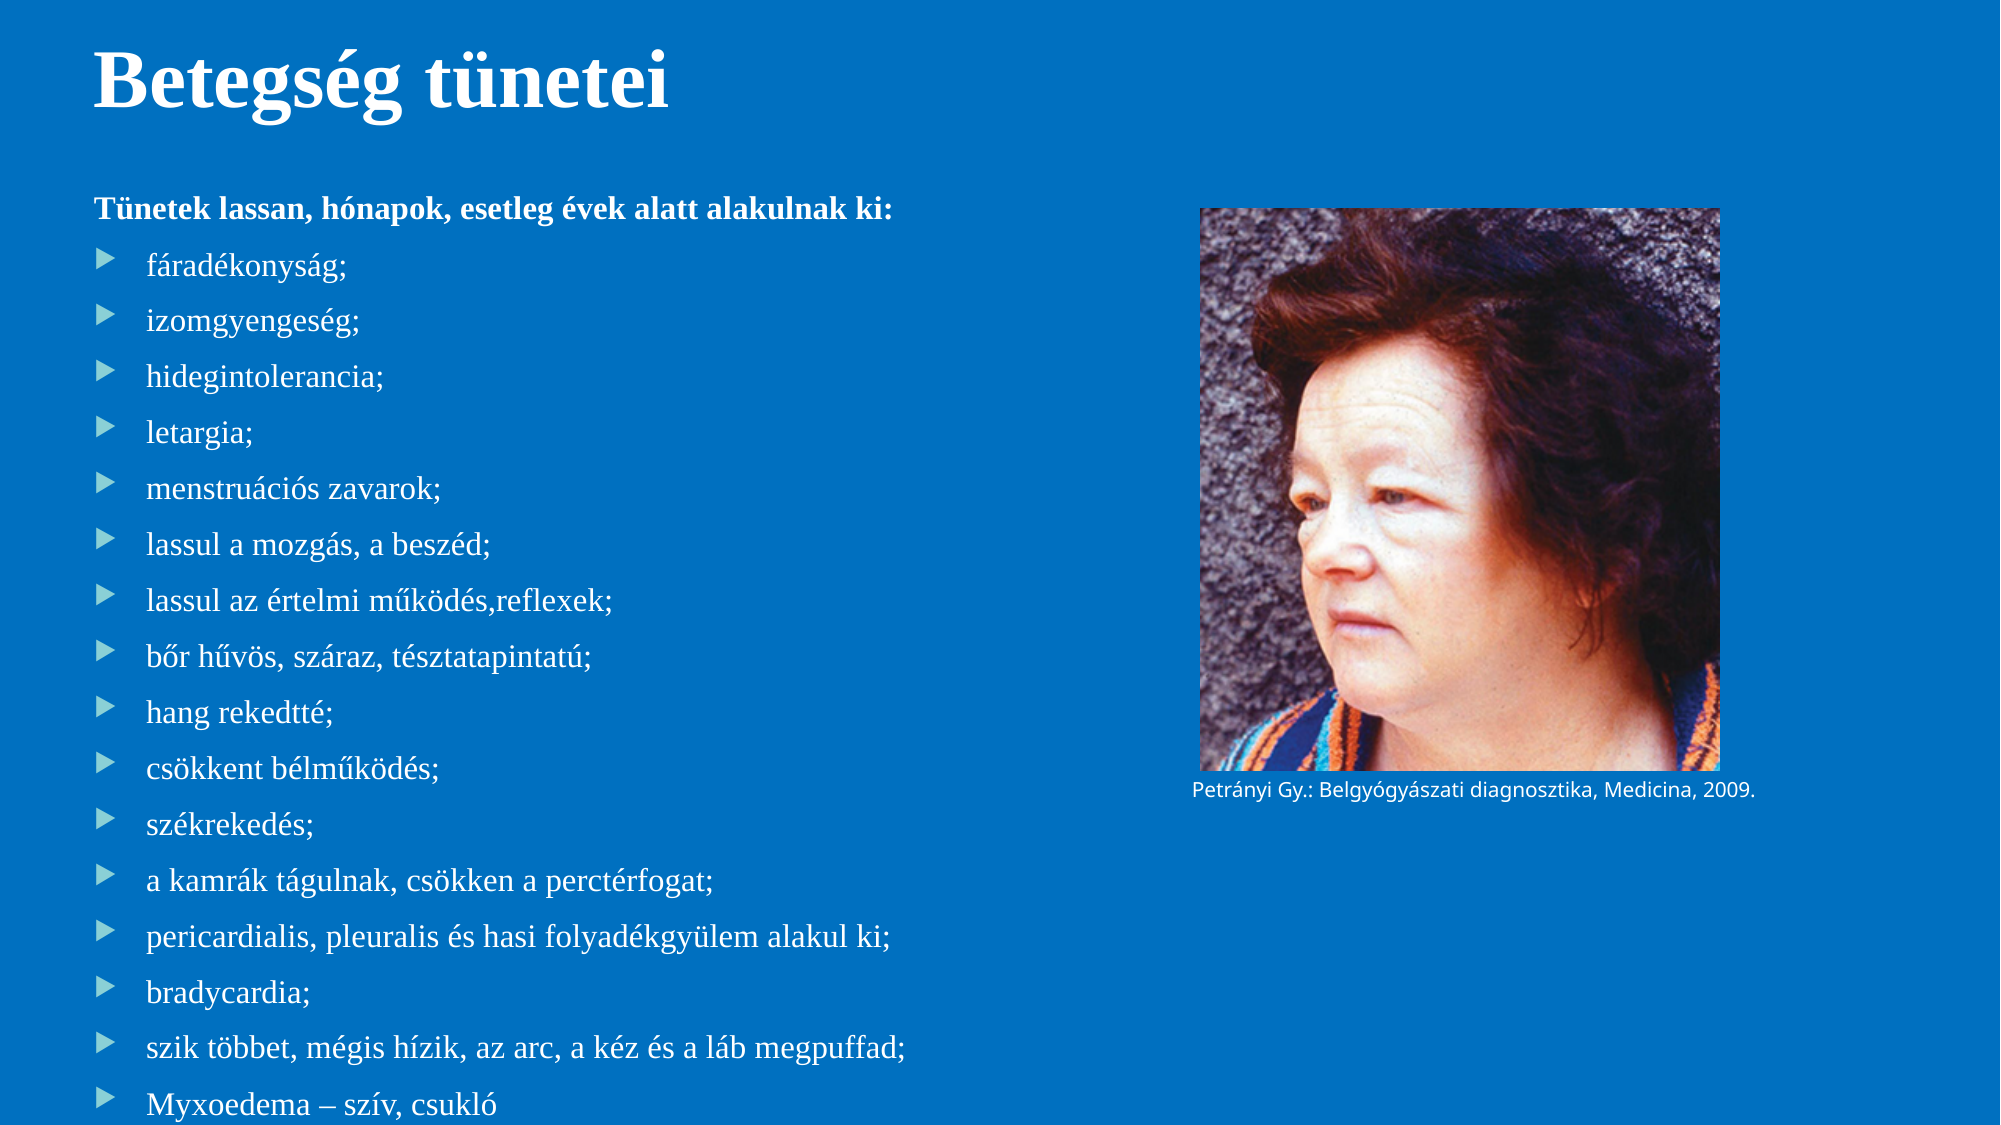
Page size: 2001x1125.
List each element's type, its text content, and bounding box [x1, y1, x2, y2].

title Betegség tünetei [78, 16, 1429, 166]
picture [1200, 207, 1720, 771]
list Tünetek lassan, hónapok, esetleg évek alatt alakulnak ki: fáradékonyság; izomgyengeség; hidegintolerancia; letargia; menstruációs zavarok; lassul a mozgás, a beszéd; lassul az értelmi működés,reflexek; bőr hűvös, száraz, tésztatapintatú; hang rekedtté; csökkent bélműködés; székrekedés; a kamrák tágulnak, csökken a perctérfogat; pericardialis, pleuralis és hasi folyadékgyülem alakul ki; bradycardia; szik többet, mégis hízik, az arc, a kéz és a láb megpuffad; Myxoedema – szív, csukló [78, 179, 1429, 1125]
text_box Petrányi Gy.: Belgyógyászati diagnosztika, Medicina, 2009. [1177, 769, 1794, 809]
